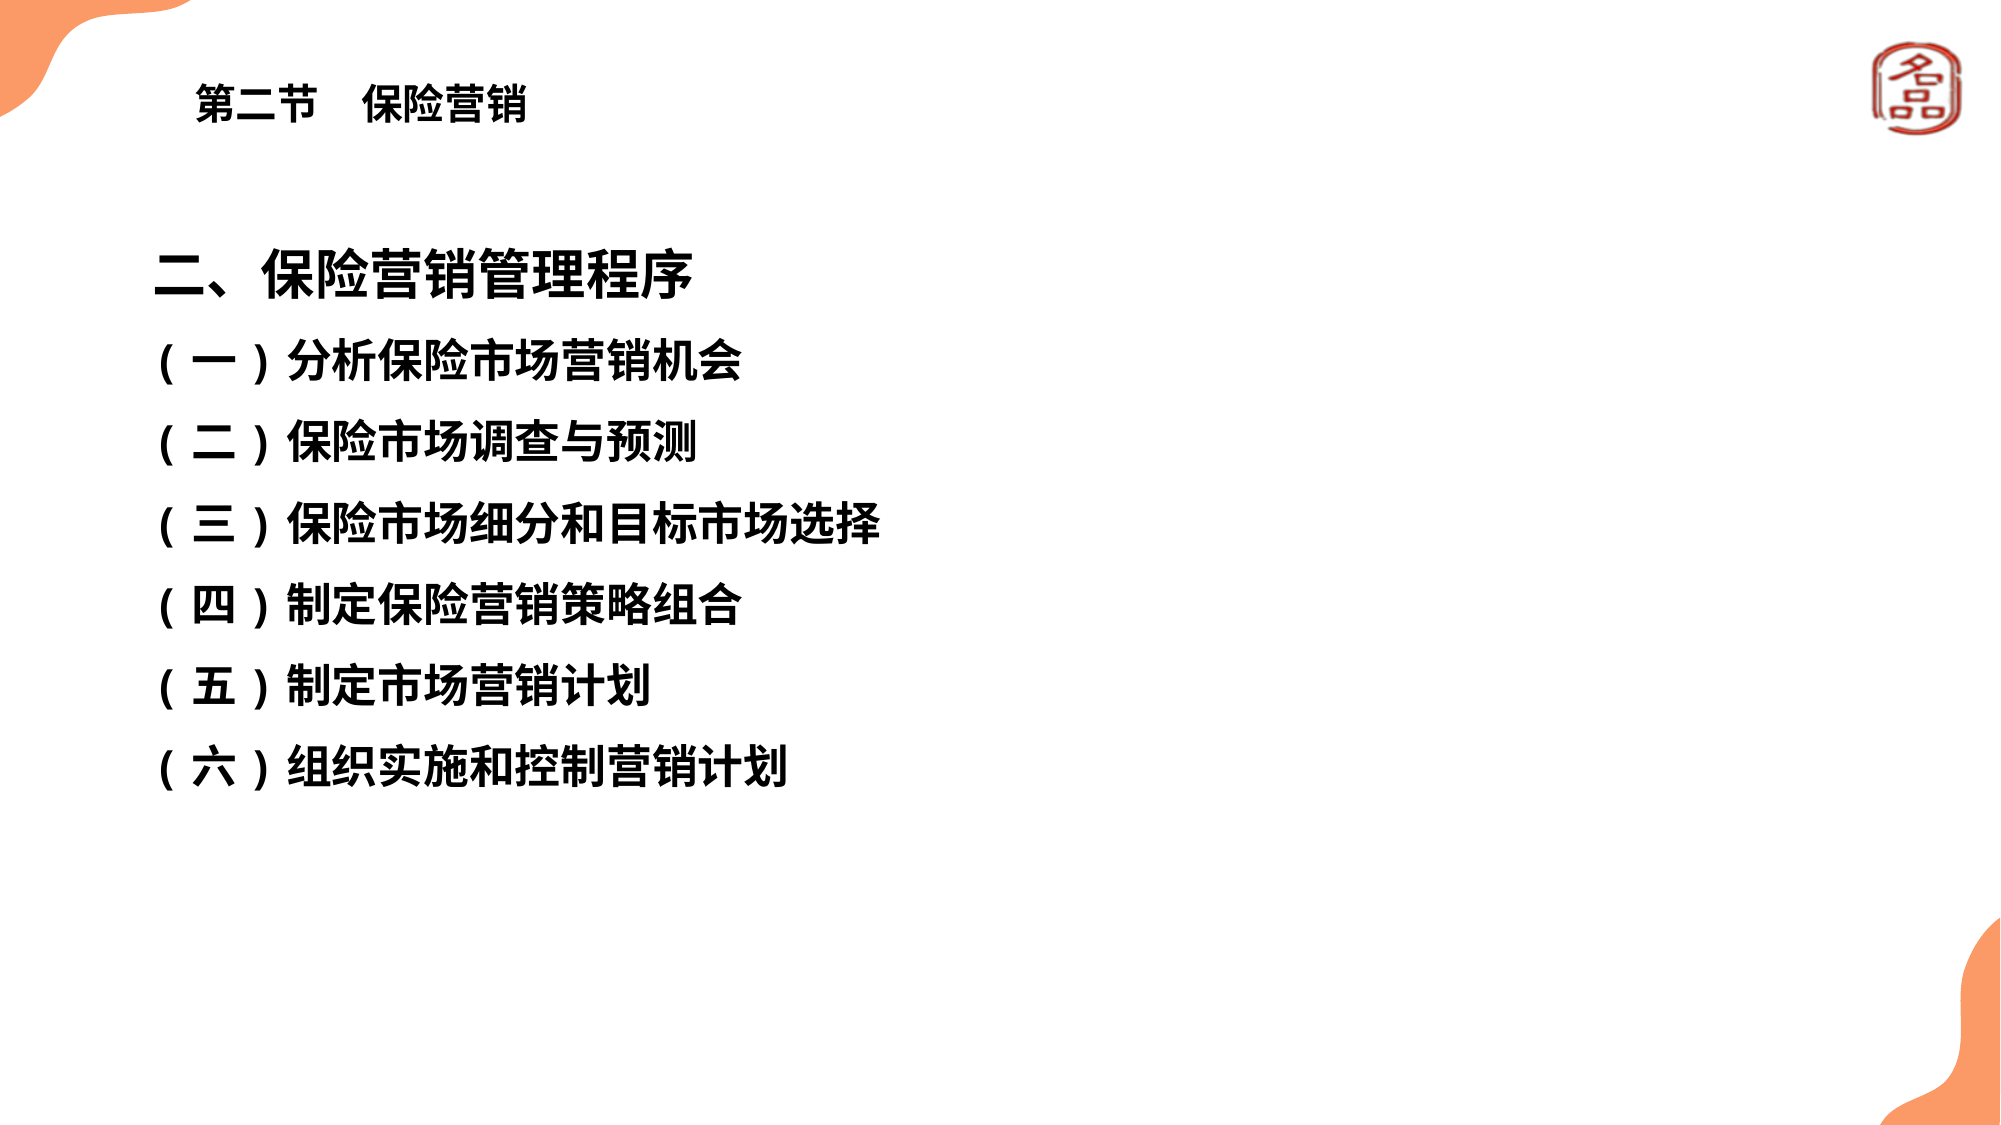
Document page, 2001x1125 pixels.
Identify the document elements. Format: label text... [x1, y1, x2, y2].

picture [1861, 10, 1990, 147]
title 第二节 保险营销 [137, 60, 1863, 152]
list 二、保险营销管理程序 (一)分析保险市场营销机会 (二)保险市场调查与预测 (三)保险市场细分和目标市场选择 (四)制定保险营销策略组合 (五)制定市场营销计划 (六)组织实施和控制营销计划 [137, 217, 1863, 1031]
